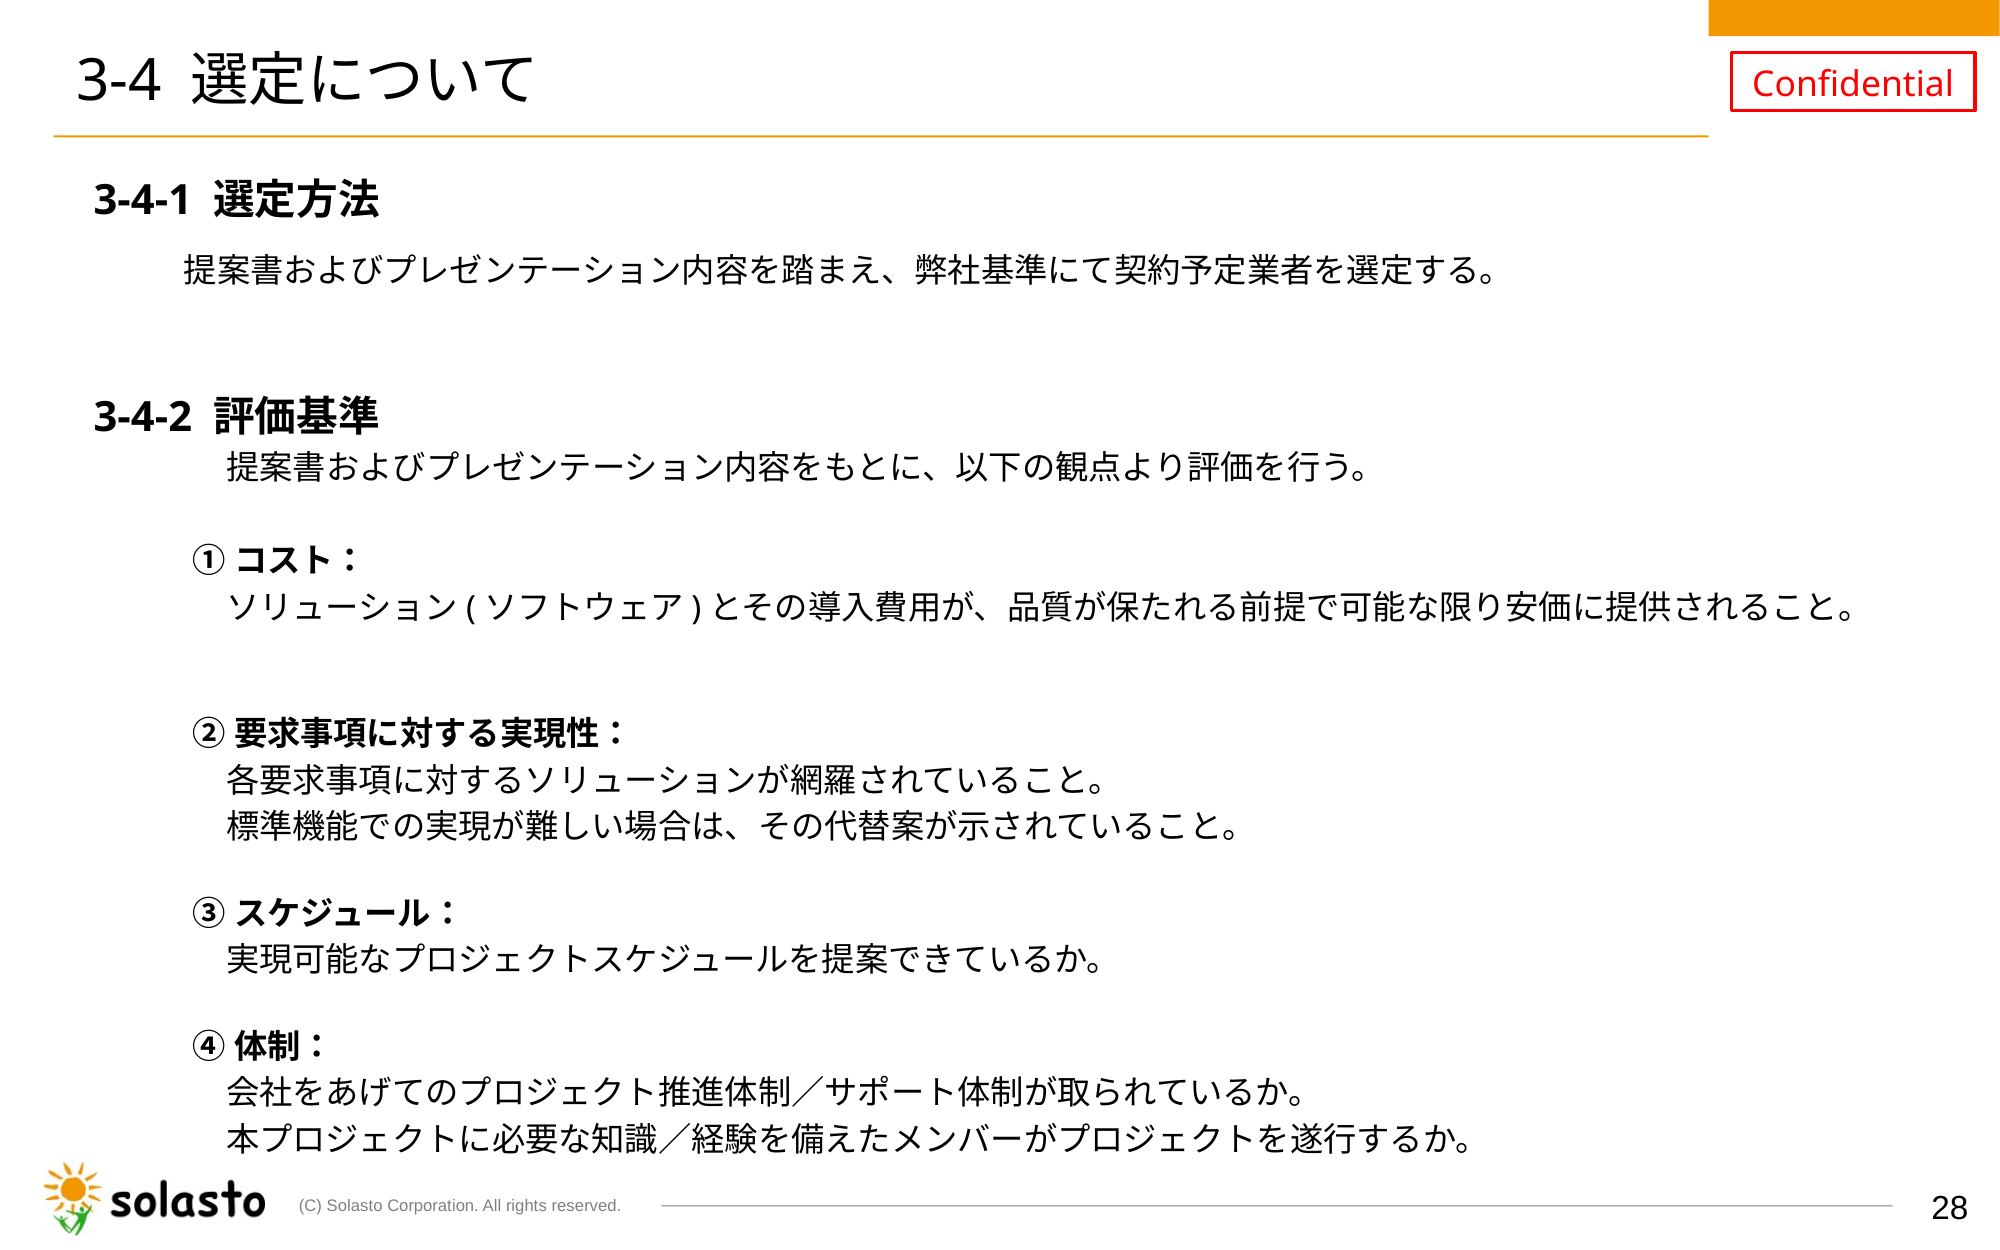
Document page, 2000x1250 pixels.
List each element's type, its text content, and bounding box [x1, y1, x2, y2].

picture [43, 1161, 265, 1238]
title 3-4 選定について [61, 34, 1709, 121]
text_box 3-4-1 選定方法 提案書およびプレゼンテーション内容を踏まえ、弊社基準にて契約予定業者を選定する。 3-4-2 評価基準 提案書およびプレゼンテーション内容をもとに、以下の観点より評価を行う。 ①コスト： ソリューション(ソフトウェア)とその導入費用が、品質が保たれる前提で可能な限り安価に提供されること。 ②要求事項に対する実現性： 各要求事項に対するソリューションが網羅されていること。 標準機能での実現が難しい場合は、その代替案が示されていること。 ③スケジュール： 実現可能なプロジェクトスケジュールを提案できているか。 ④体制： 会社をあげてのプロジェクト推進体制／サポート体制が取られているか。 本プロジェクトに必要な知識／経験を備えたメンバーがプロジェクトを遂行するか。 [78, 140, 1886, 1133]
